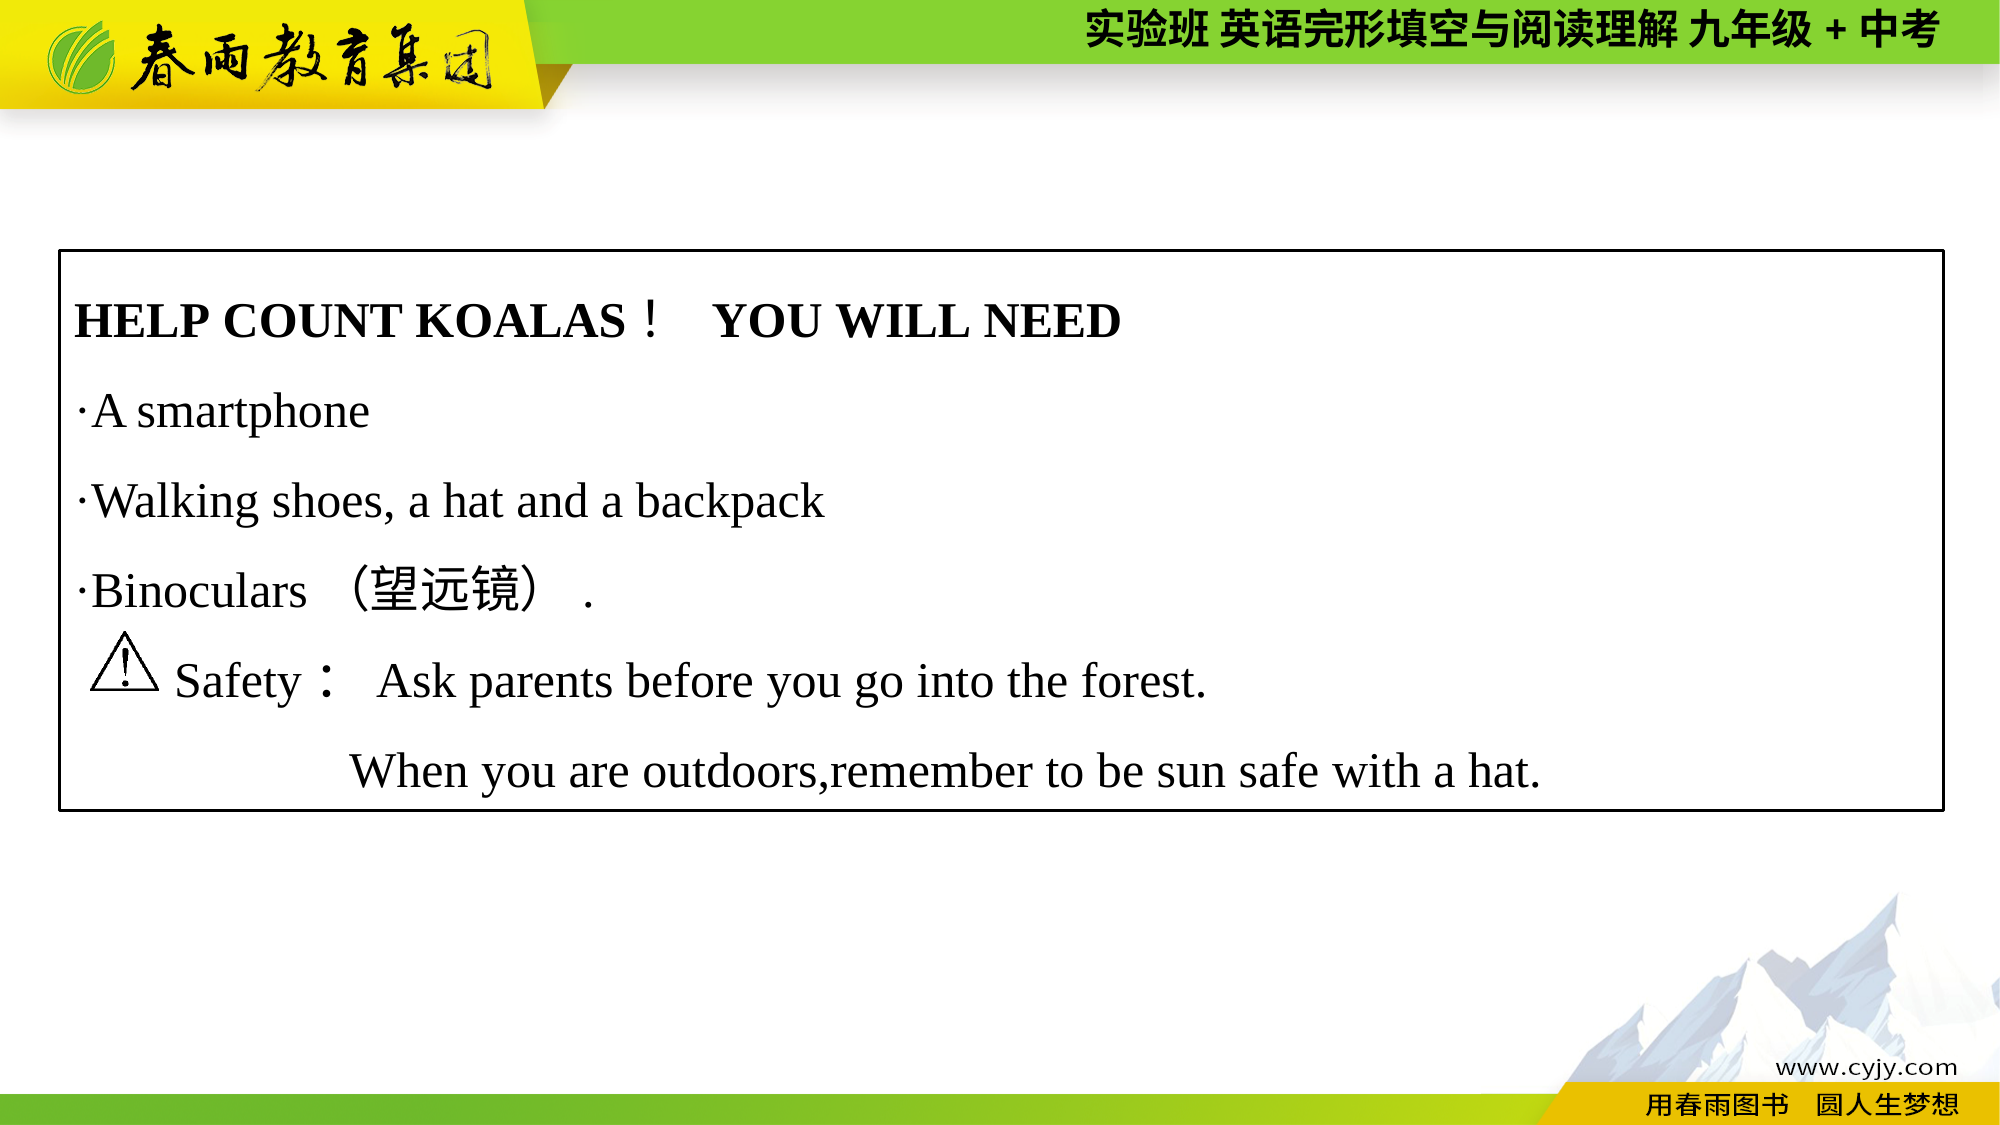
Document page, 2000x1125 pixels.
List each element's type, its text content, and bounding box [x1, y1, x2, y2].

list HELP COUNT KOALAS！ YOU WILL NEED ·A smartphone ·Walking shoes, a hat and a backpack ·Binoculars（望远镜）. Safety：Ask parents before you go into the forest. When you are outdoors,remember to be sun safe with a hat. [59, 250, 1944, 811]
picture [0, 0, 2000, 1125]
